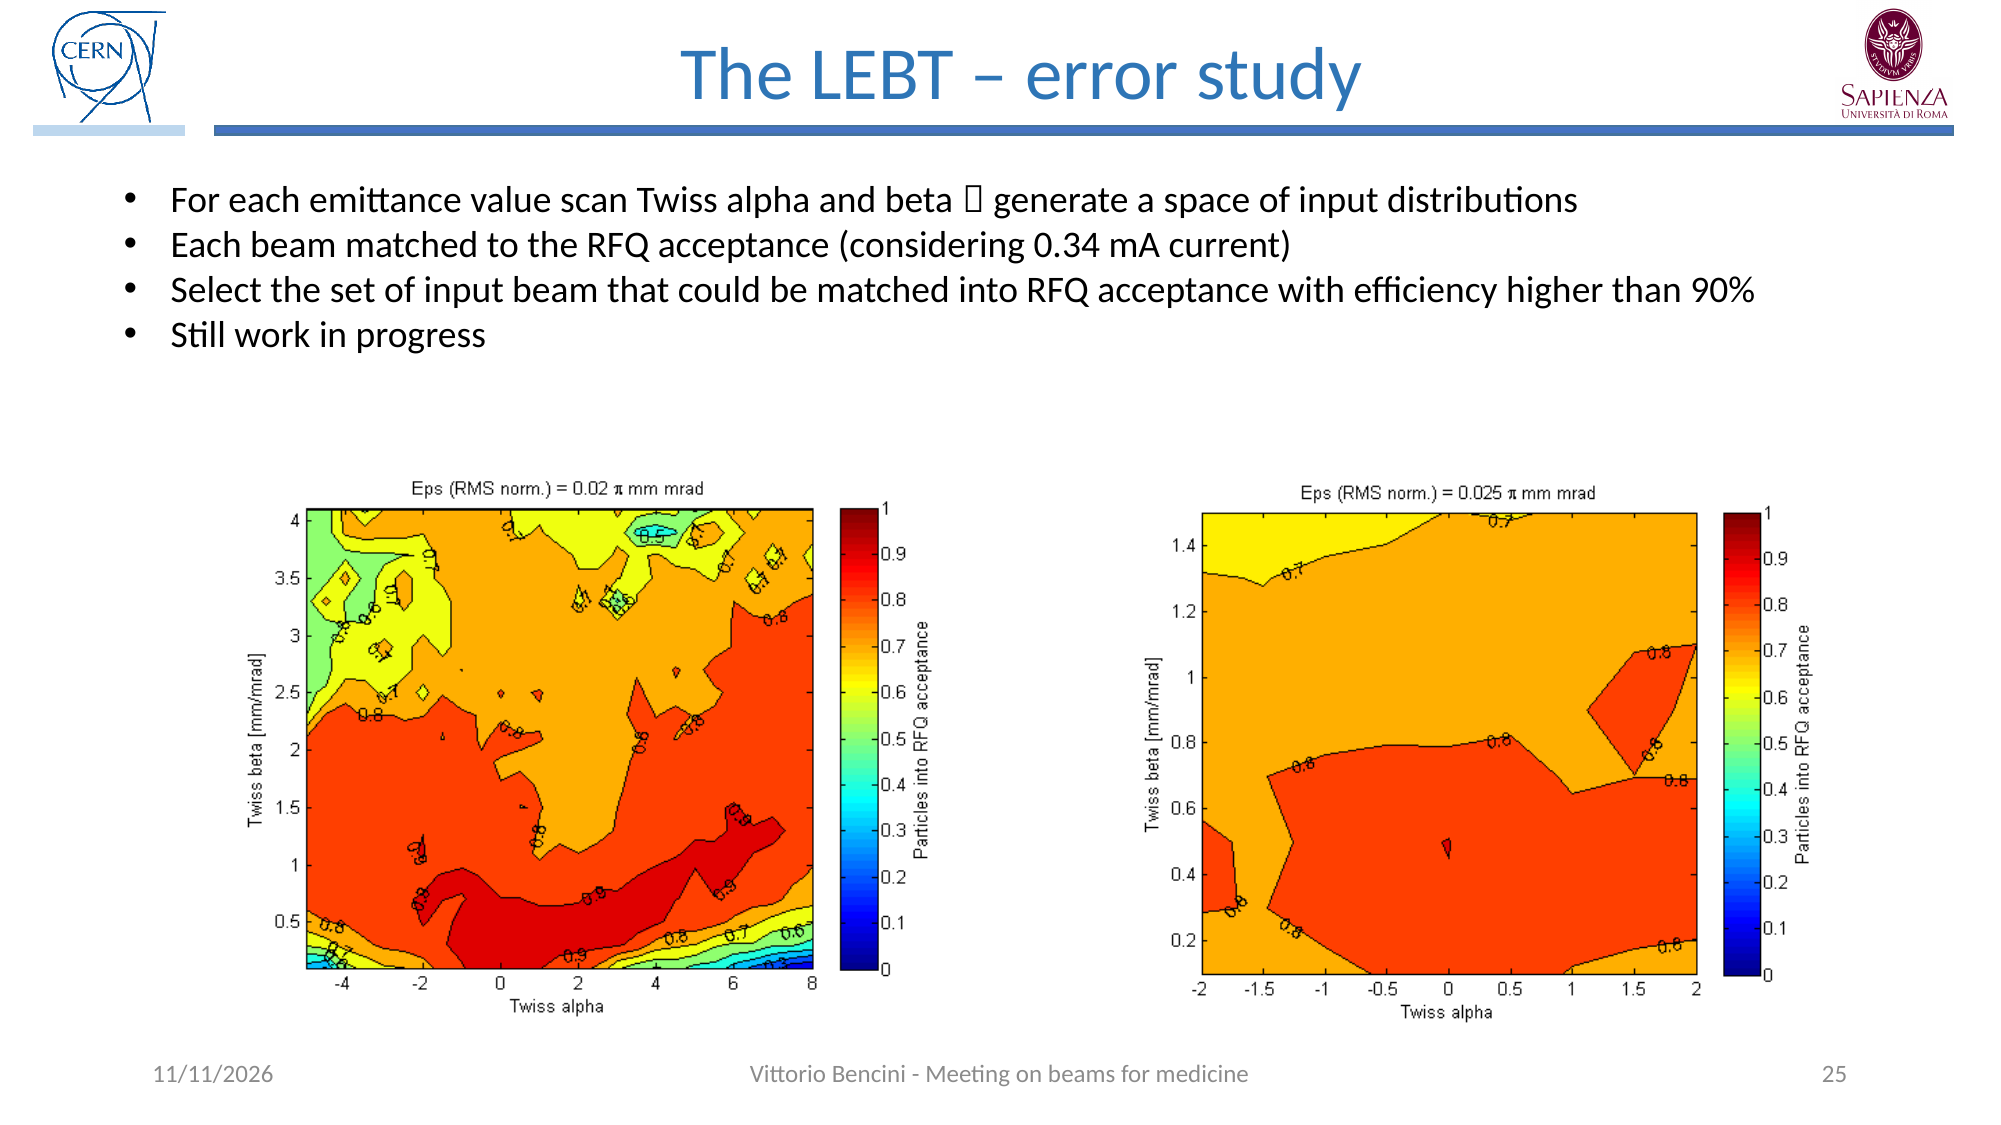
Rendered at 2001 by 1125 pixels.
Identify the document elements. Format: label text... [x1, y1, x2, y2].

text_box [137, 191, 1893, 409]
text_box The LEBT – error study [538, 17, 1505, 123]
text_box For each emittance value scan Twiss alpha and beta  generate a space of input distributions Each beam matched to the RFQ acceptance (considering 0.34 mA current) Select the set of input beam that could be matched into RFQ acceptance with efficiency higher than 90% Still work in progress [109, 168, 1856, 363]
text_box [214, 125, 1954, 136]
picture [205, 468, 983, 1030]
slide_number 25 [1412, 1042, 1863, 1103]
text_box [33, 125, 185, 136]
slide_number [137, 1042, 588, 1103]
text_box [1834, 0, 1953, 125]
picture [1103, 471, 1863, 1036]
footer Vittorio Bencini - Meeting on beams for medicine [662, 1042, 1338, 1103]
picture [52, 10, 166, 123]
